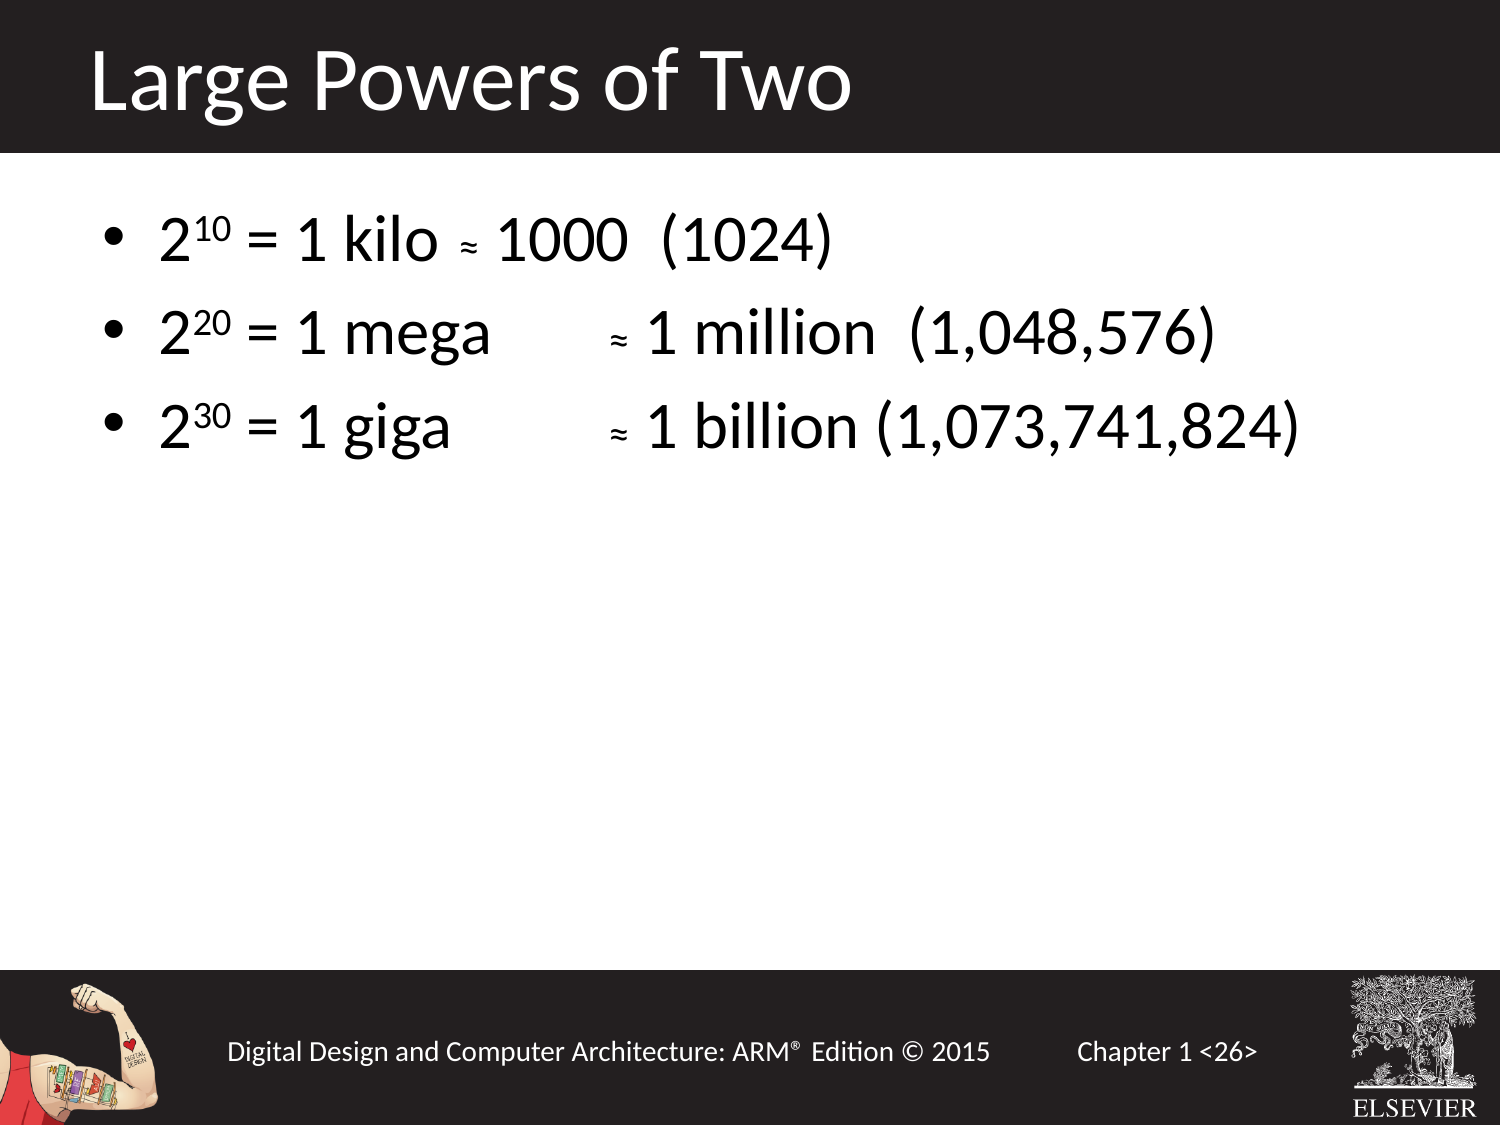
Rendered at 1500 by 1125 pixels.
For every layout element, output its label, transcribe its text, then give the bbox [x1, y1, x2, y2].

picture [0, 979, 163, 1125]
text_box Large Powers of Two [75, 11, 1375, 136]
text_box [87, 174, 1413, 1025]
picture [1350, 974, 1477, 1117]
